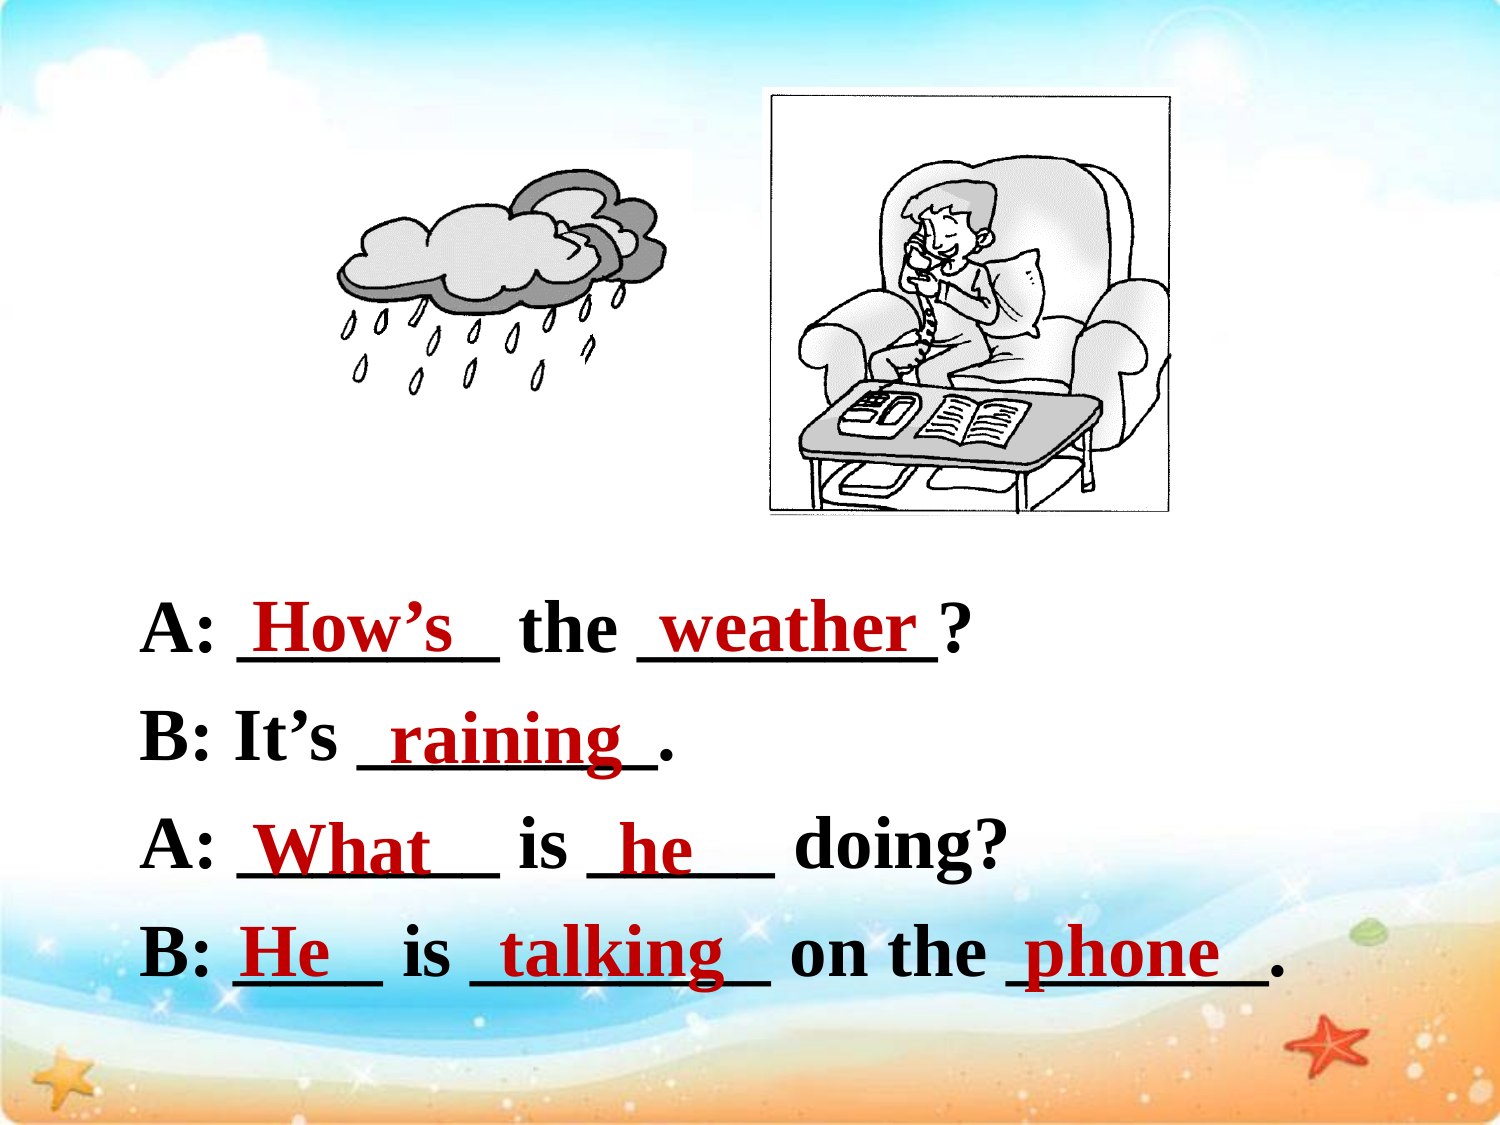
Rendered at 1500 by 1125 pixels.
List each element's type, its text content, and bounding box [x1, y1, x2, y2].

picture [0, 0, 1500, 1125]
text_box A: _______ the ________? B: It’s ________. A: _______ is _____ doing? B: ____ is ________ on the _______. [125, 552, 1450, 1000]
text_box raining [374, 663, 894, 773]
text_box He talking phone [224, 875, 1275, 999]
text_box How’s weather [237, 550, 1113, 674]
text_box What he [237, 773, 983, 875]
